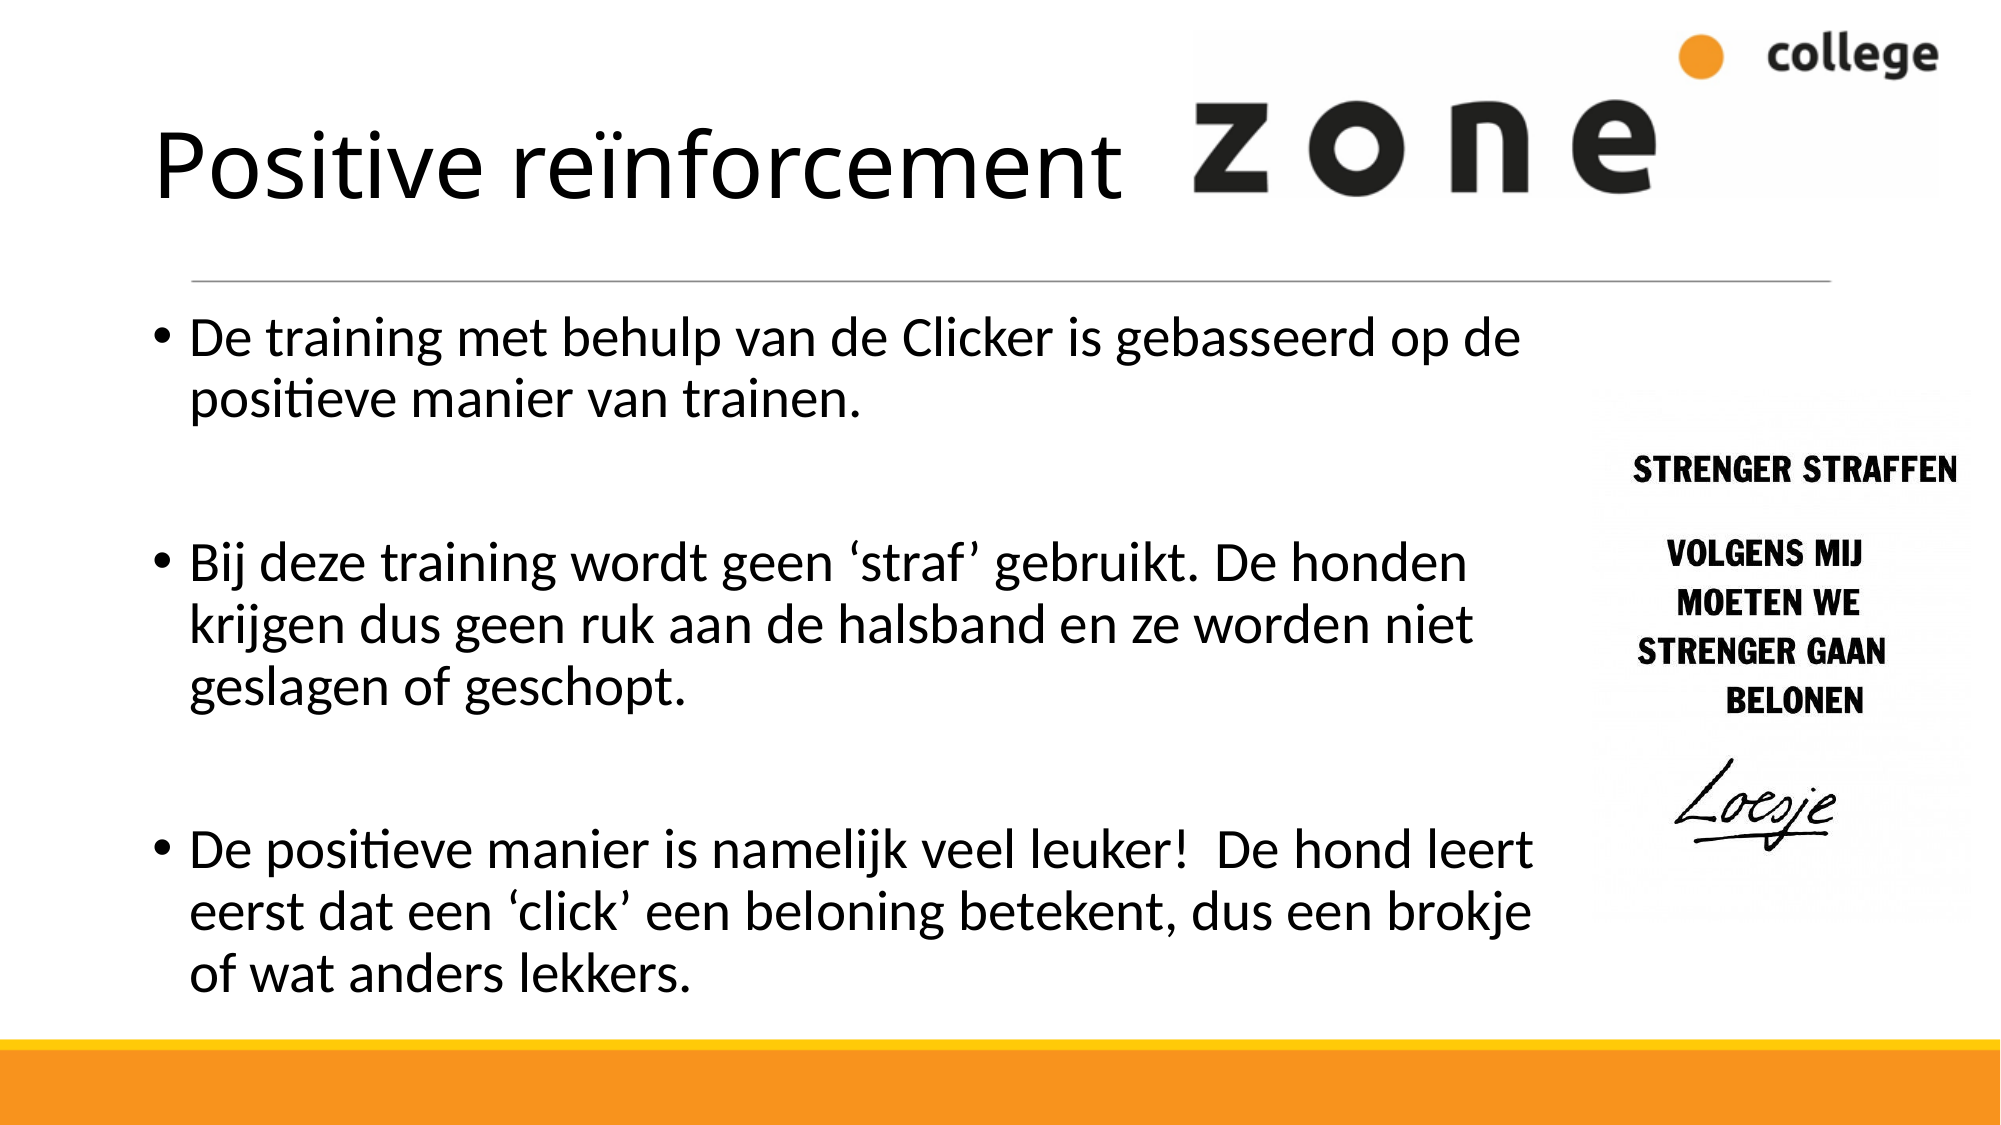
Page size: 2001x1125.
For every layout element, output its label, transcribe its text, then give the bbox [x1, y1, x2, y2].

picture [0, 0, 2001, 1125]
list De training met behulp van de Clicker is gebasseerd op de positieve manier van trainen. Bij deze training wordt geen ‘straf’ gebruikt. De honden krijgen dus geen ruk aan de halsband en ze worden niet geslagen of geschopt. De positieve manier is namelijk veel leuker! De hond leert eerst dat een ‘click’ een beloning betekent, dus een brokje of wat anders lekkers. [137, 299, 1575, 1014]
title Positive reïnforcement [137, 59, 1863, 278]
